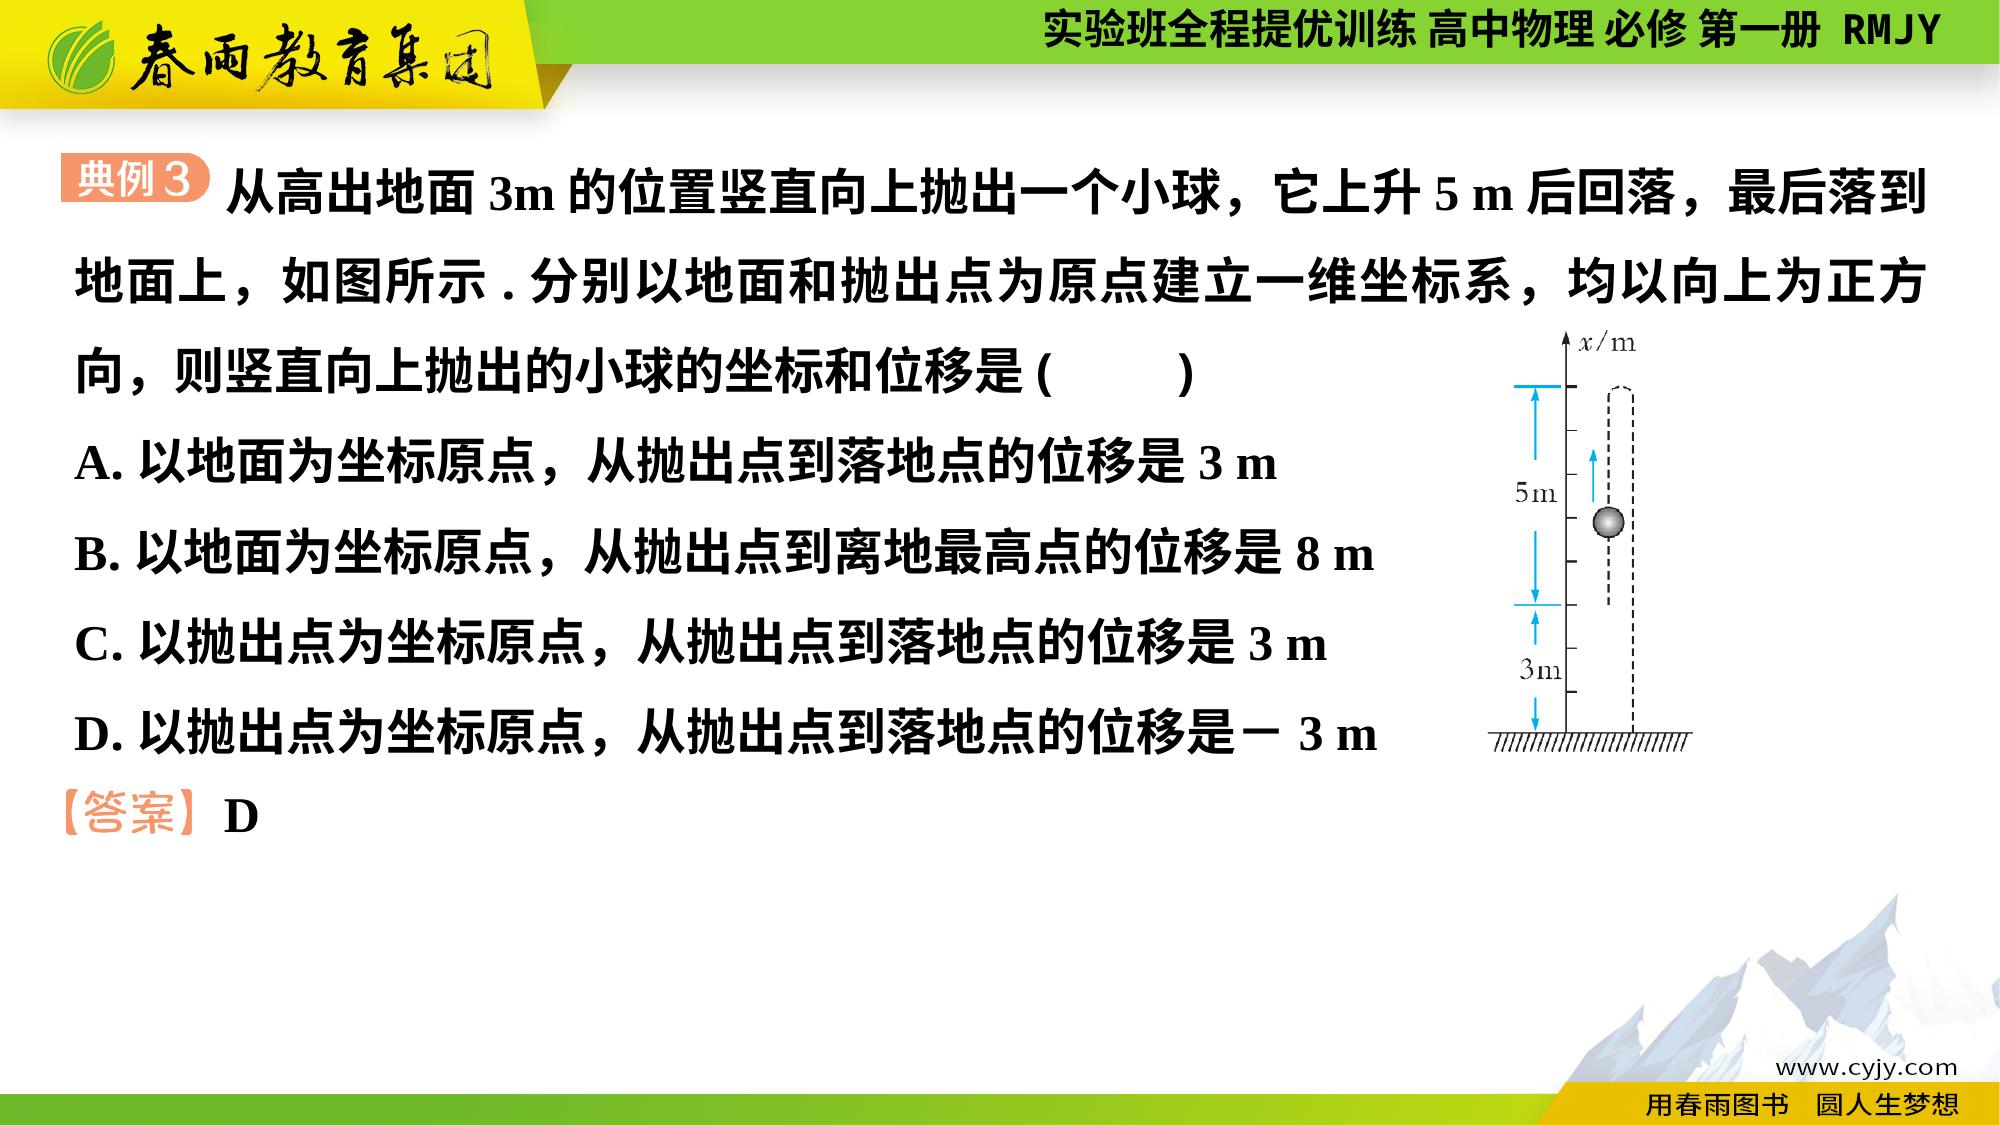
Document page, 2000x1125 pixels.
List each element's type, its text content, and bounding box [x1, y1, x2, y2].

picture [0, 0, 2000, 1125]
text_box D [208, 775, 275, 851]
list 从高出地面3m的位置竖直向上抛出一个小球，它上升5 m后回落，最后落到地面上，如图所示.分别以地面和抛出点为原点建立一维坐标系，均以向上为正方向，则竖直向上抛出的小球的坐标和位移是( ) A.以地面为坐标原点，从抛出点到落地点的位移是3 m B.以地面为坐标原点，从抛出点到离地最高点的位移是8 m C.以抛出点为坐标原点，从抛出点到落地点的位移是3 m D.以抛出点为坐标原点，从抛出点到落地点的位移是－3 m [59, 122, 1944, 774]
